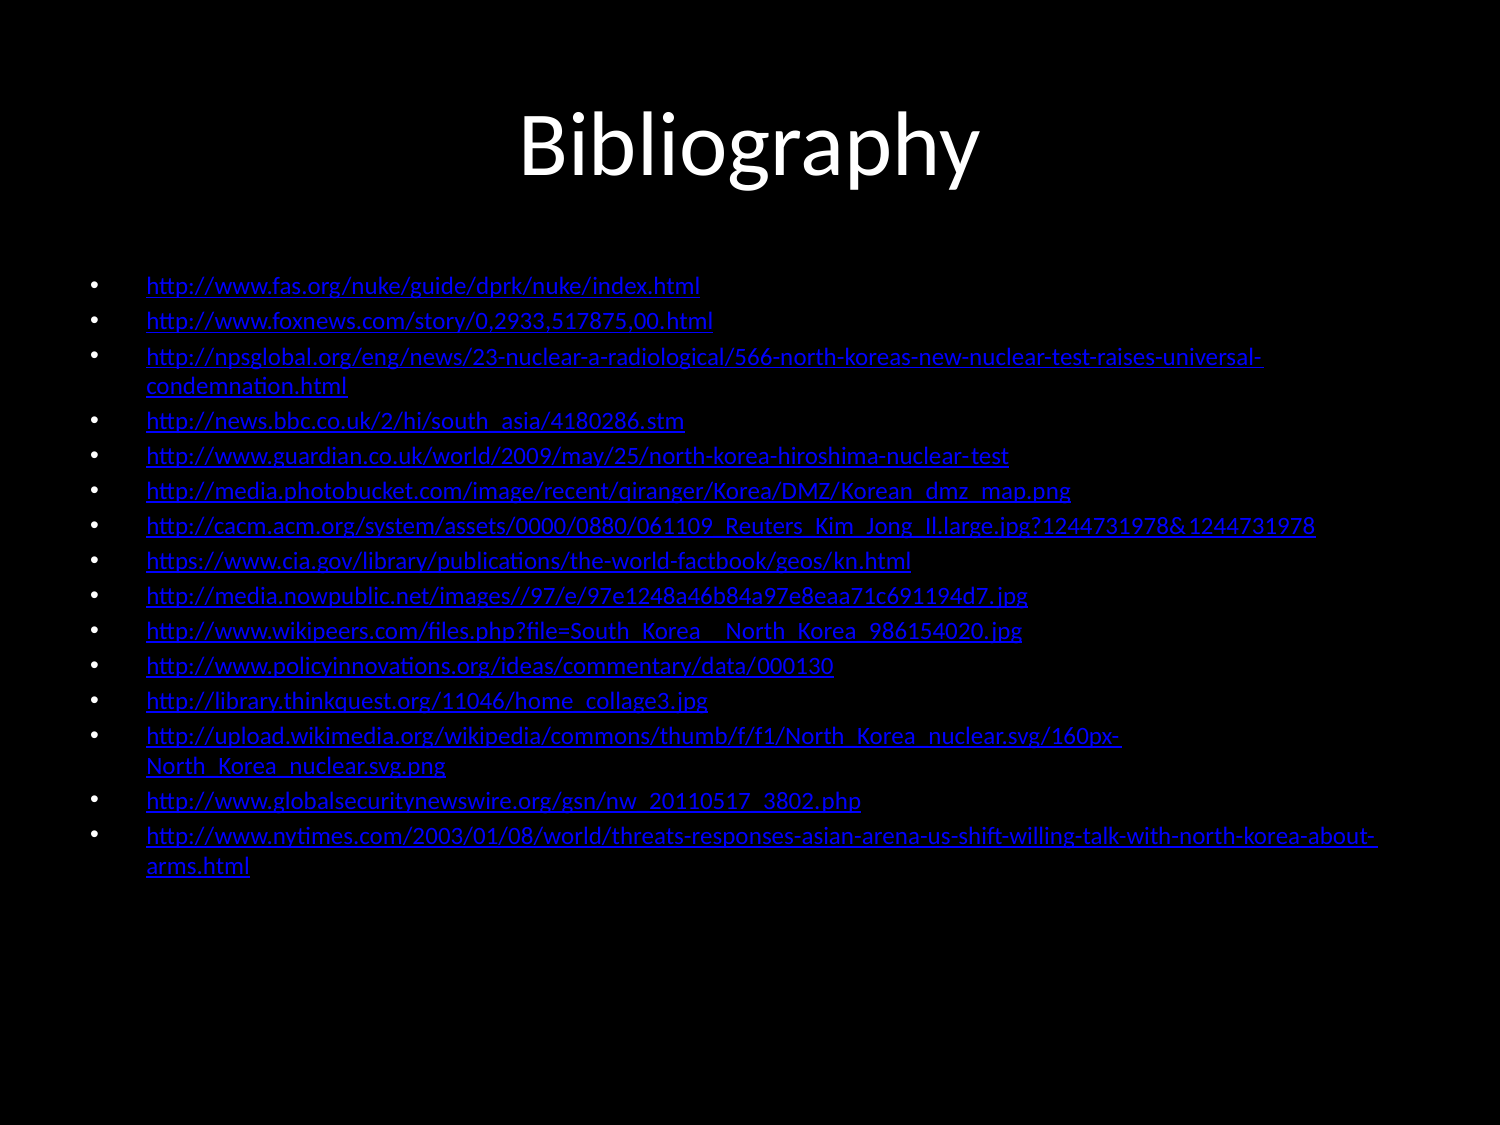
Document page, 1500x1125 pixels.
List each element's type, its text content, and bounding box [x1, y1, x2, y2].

title Bibliography [75, 45, 1425, 233]
list http://www.fas.org/nuke/guide/dprk/nuke/index.html http://www.foxnews.com/story/0,2933,517875,00.html http://npsglobal.org/eng/news/23-nuclear-a-radiological/566-north-koreas-new-nuclear-test-raises-universal-condemnation.html http://news.bbc.co.uk/2/hi/south_asia/4180286.stm http://www.guardian.co.uk/world/2009/may/25/north-korea-hiroshima-nuclear-test http://media.photobucket.com/image/recent/qiranger/Korea/DMZ/Korean_dmz_map.png http://cacm.acm.org/system/assets/0000/0880/061109_Reuters_Kim_Jong_Il.large.jpg?1244731978&1244731978 https://www.cia.gov/library/publications/the-world-factbook/geos/kn.html http://media.nowpublic.net/images//97/e/97e1248a46b84a97e8eaa71c691194d7.jpg http://www.wikipeers.com/files.php?file=South_Korea__North_Korea_986154020.jpg http://www.policyinnovations.org/ideas/commentary/data/000130 http://library.thinkquest.org/11046/home_collage3.jpg http://upload.wikimedia.org/wikipedia/commons/thumb/f/f1/North_Korea_nuclear.svg/160px-North_Korea_nuclear.svg.png http://www.globalsecuritynewswire.org/gsn/nw_20110517_3802.php http://www.nytimes.com/2003/01/08/world/threats-responses-asian-arena-us-shift-willing-talk-with-north-korea-about-arms.html [75, 262, 1425, 1005]
